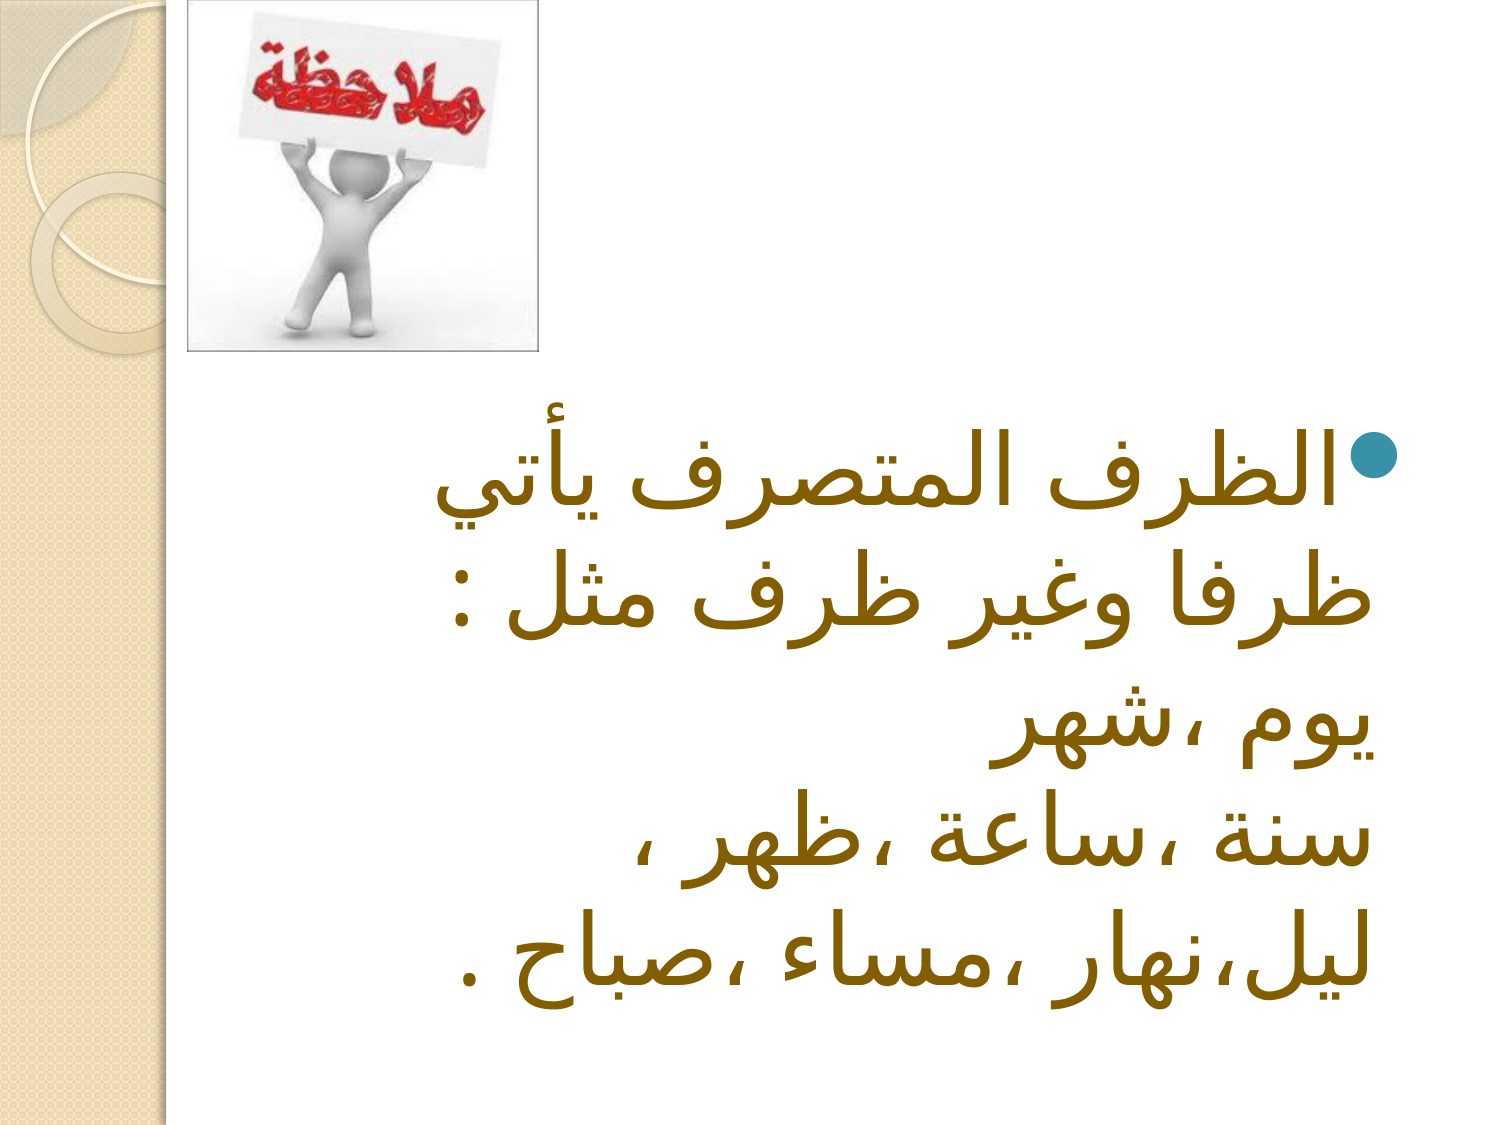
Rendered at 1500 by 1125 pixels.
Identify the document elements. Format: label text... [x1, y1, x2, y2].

list الظرف المتصرف يأتي ظرفا وغير ظرف مثل : يوم ،شهر سنة ،ساعة ،ظهر ، ليل،نهار ،مساء ،صباح . [222, 398, 1453, 1125]
picture [187, 0, 540, 352]
